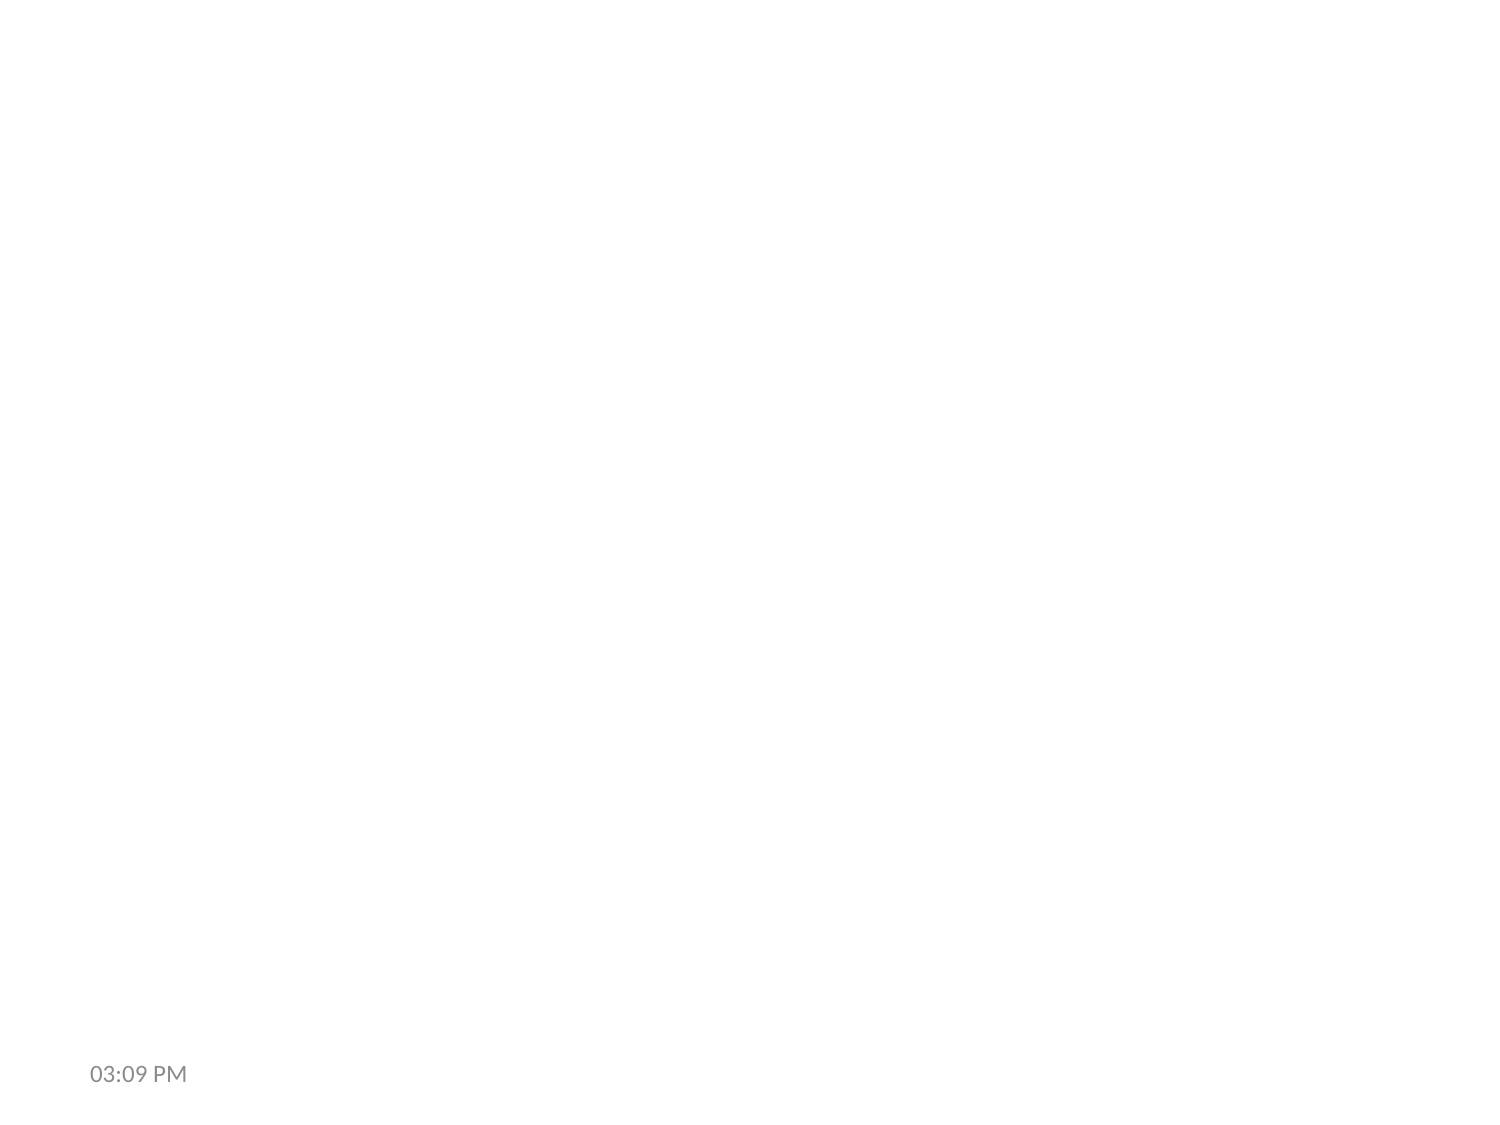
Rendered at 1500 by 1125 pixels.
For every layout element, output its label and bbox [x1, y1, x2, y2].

slide_number [75, 1042, 425, 1103]
